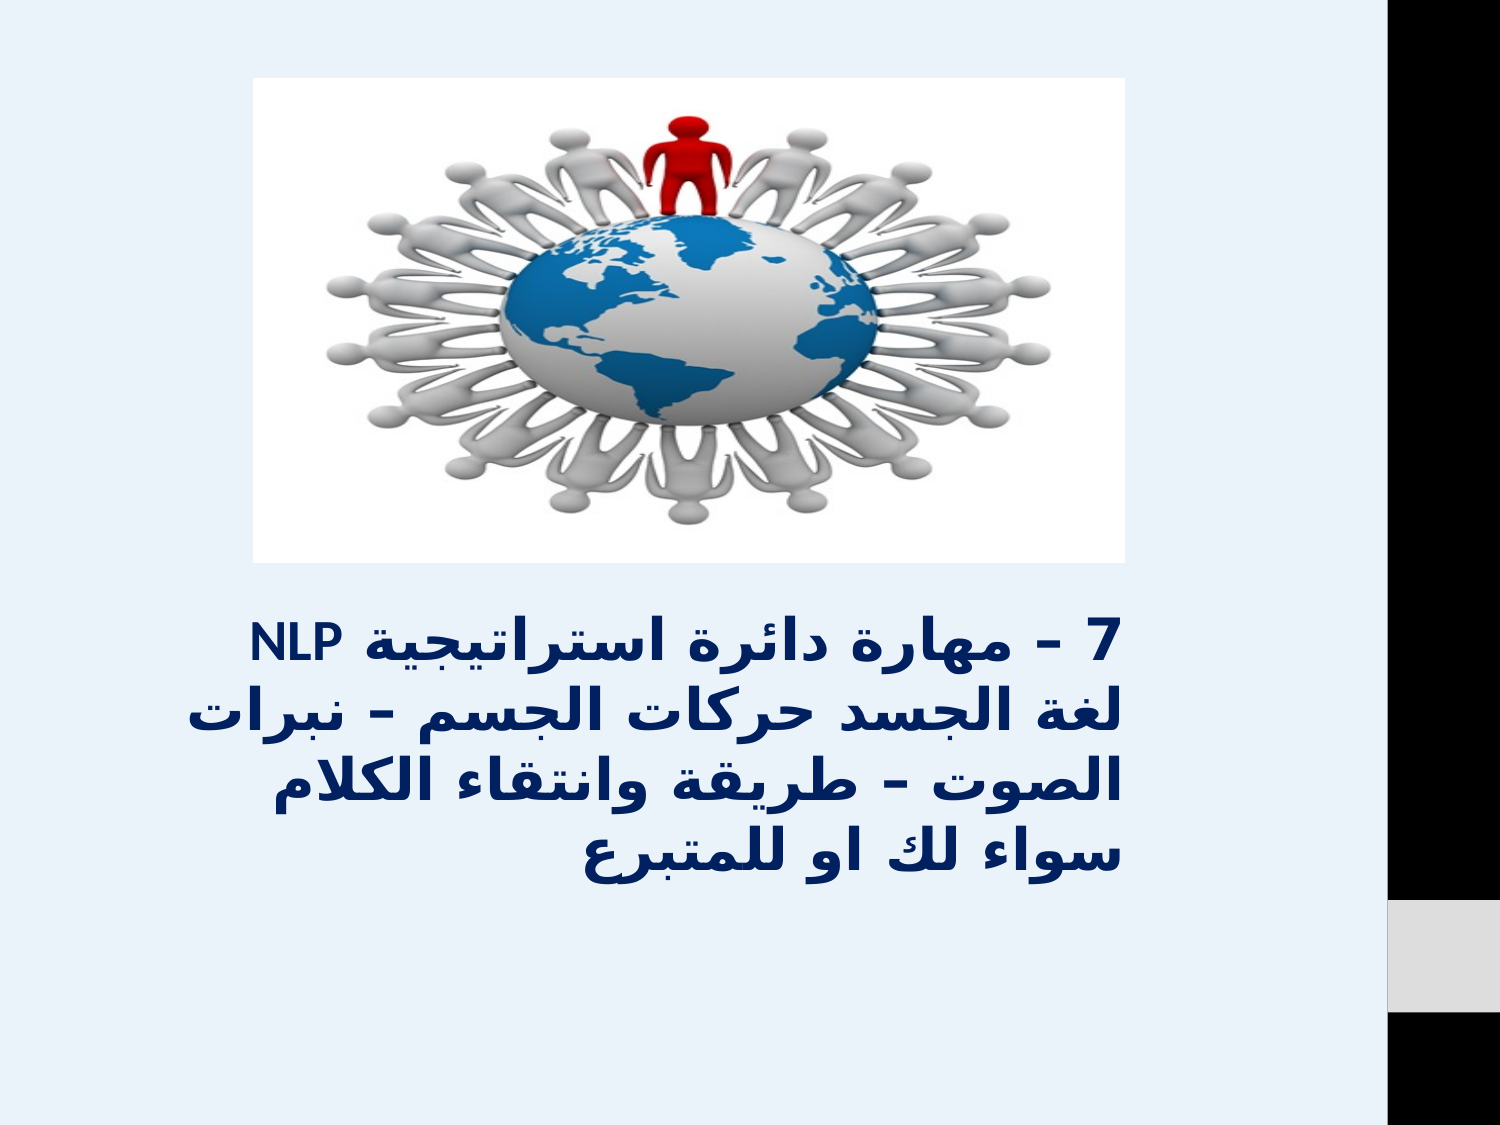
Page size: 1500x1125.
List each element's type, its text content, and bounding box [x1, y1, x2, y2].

picture [253, 77, 1126, 563]
text_box 7 – مهارة دائرة استراتيجية NLP لغة الجسد حركات الجسم – نبرات الصوت – طريقة وانتقاء الكلام سواء لك او للمتبرع [162, 524, 1140, 890]
